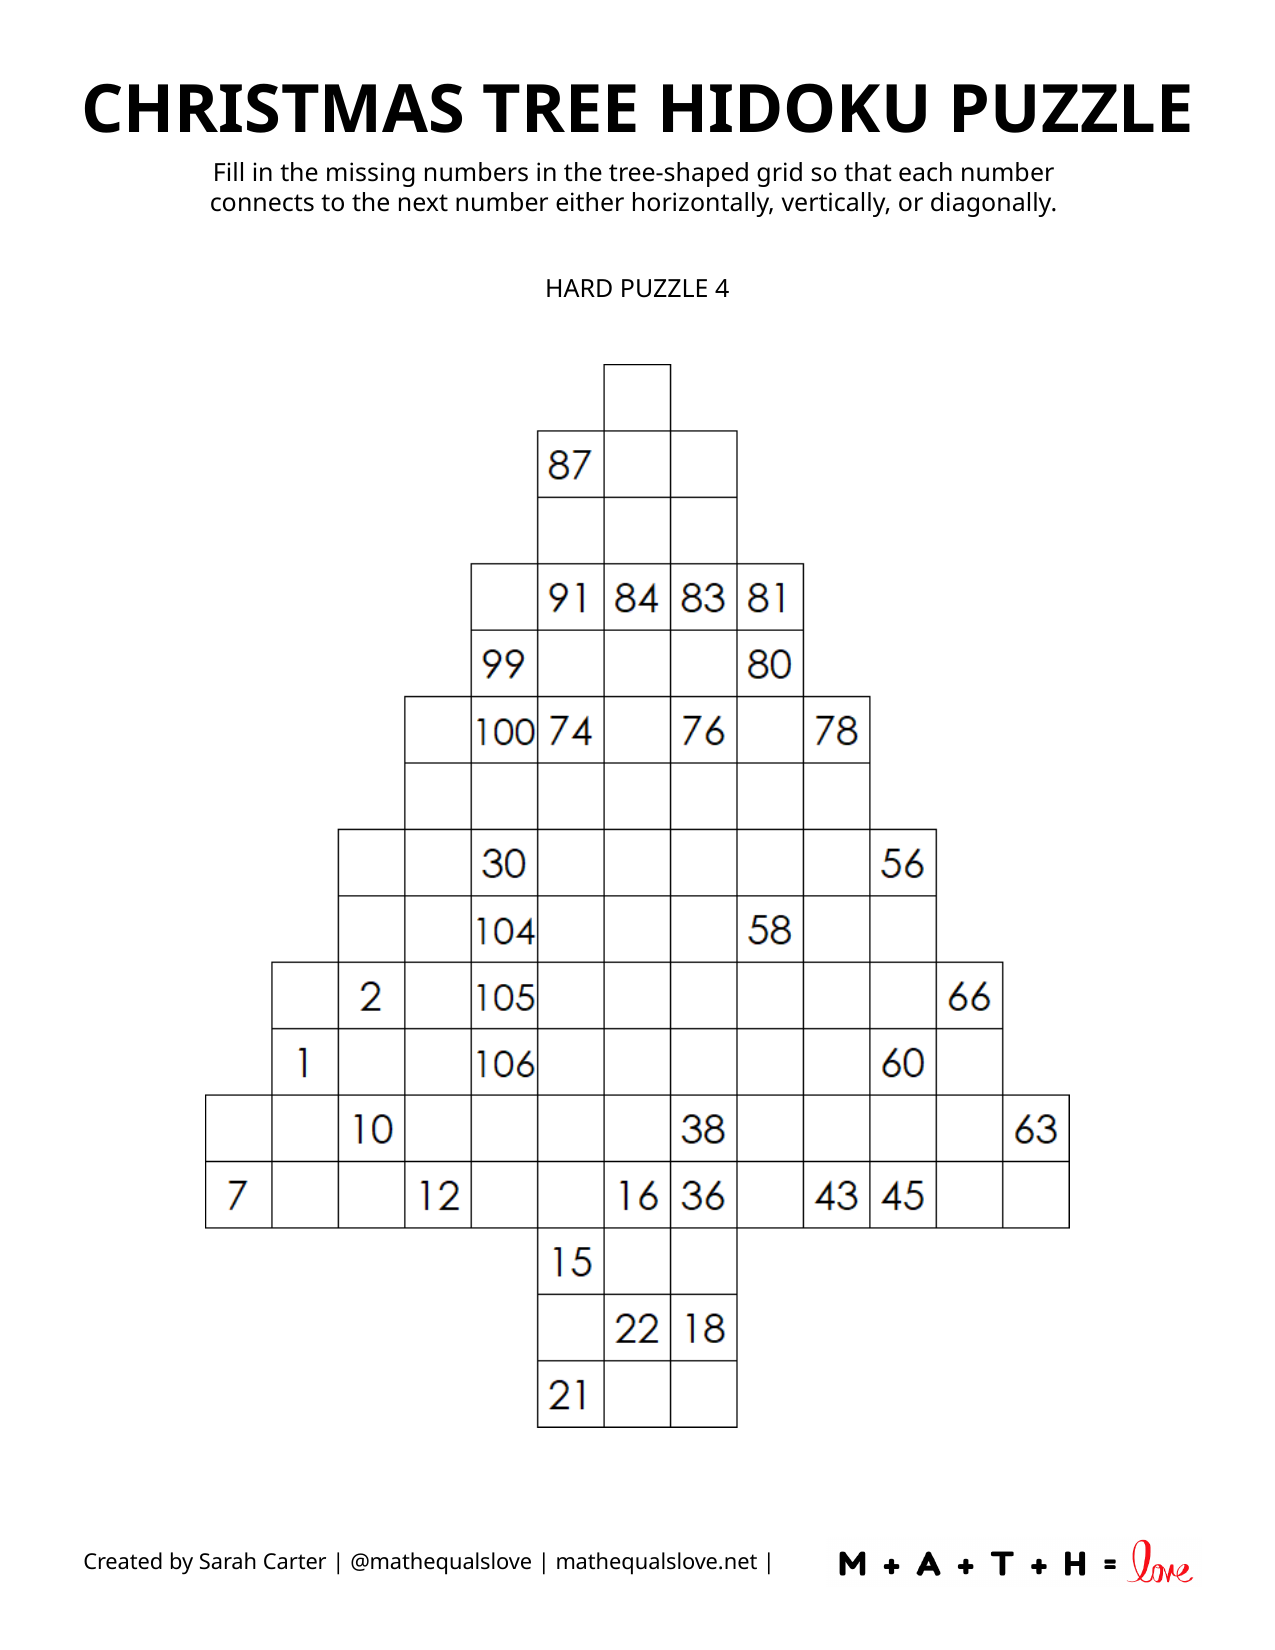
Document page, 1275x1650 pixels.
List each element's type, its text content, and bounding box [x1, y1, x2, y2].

picture [826, 1536, 1203, 1588]
text_box CHRISTMAS TREE HIDOKU PUZZLE [66, 58, 1211, 148]
text_box HARD PUZZLE 4 [205, 272, 1070, 324]
text_box Created by Sarah Carter | @mathequalslove | mathequalslove.net | [68, 1540, 826, 1582]
text_box Fill in the missing numbers in the tree-shaped grid so that each number connects to the next number either horizontally, vertically, or diagonally. [0, 148, 1275, 224]
picture [204, 364, 1071, 1429]
